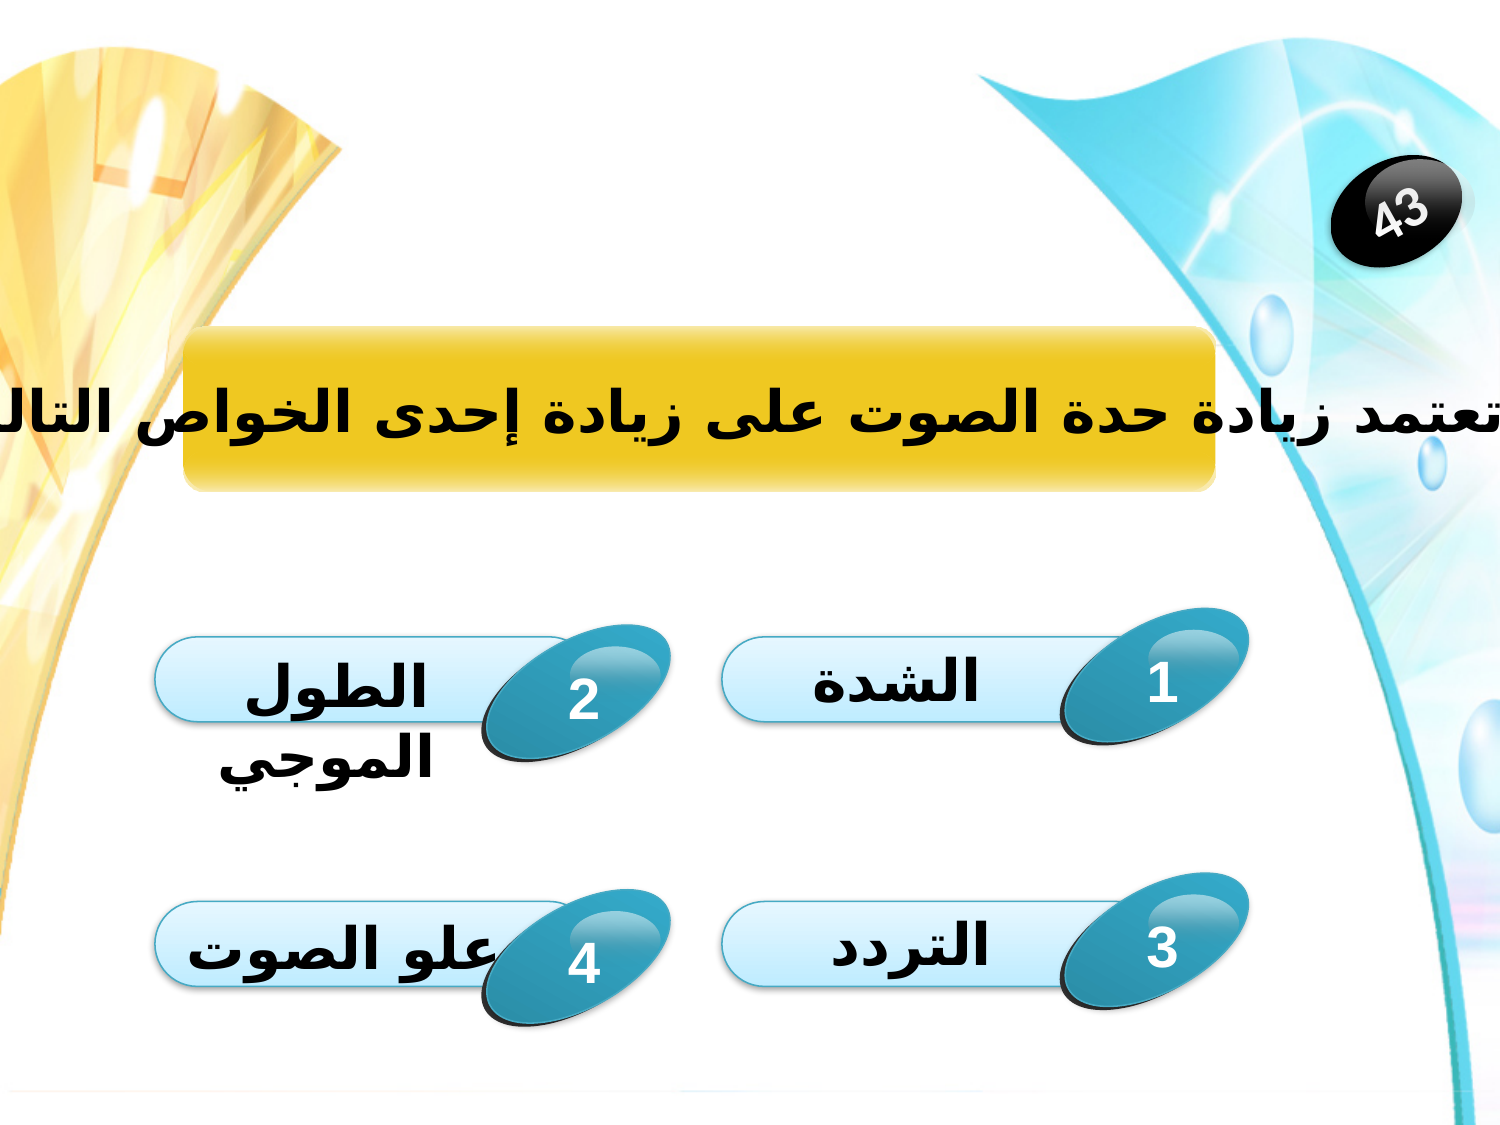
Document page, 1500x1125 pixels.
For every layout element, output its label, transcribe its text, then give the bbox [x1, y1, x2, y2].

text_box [721, 623, 1259, 731]
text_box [154, 636, 680, 747]
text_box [182, 325, 1216, 492]
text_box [691, 888, 1259, 995]
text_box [135, 901, 680, 1012]
picture [0, 0, 1500, 1125]
text_box 43 [1330, 178, 1418, 268]
